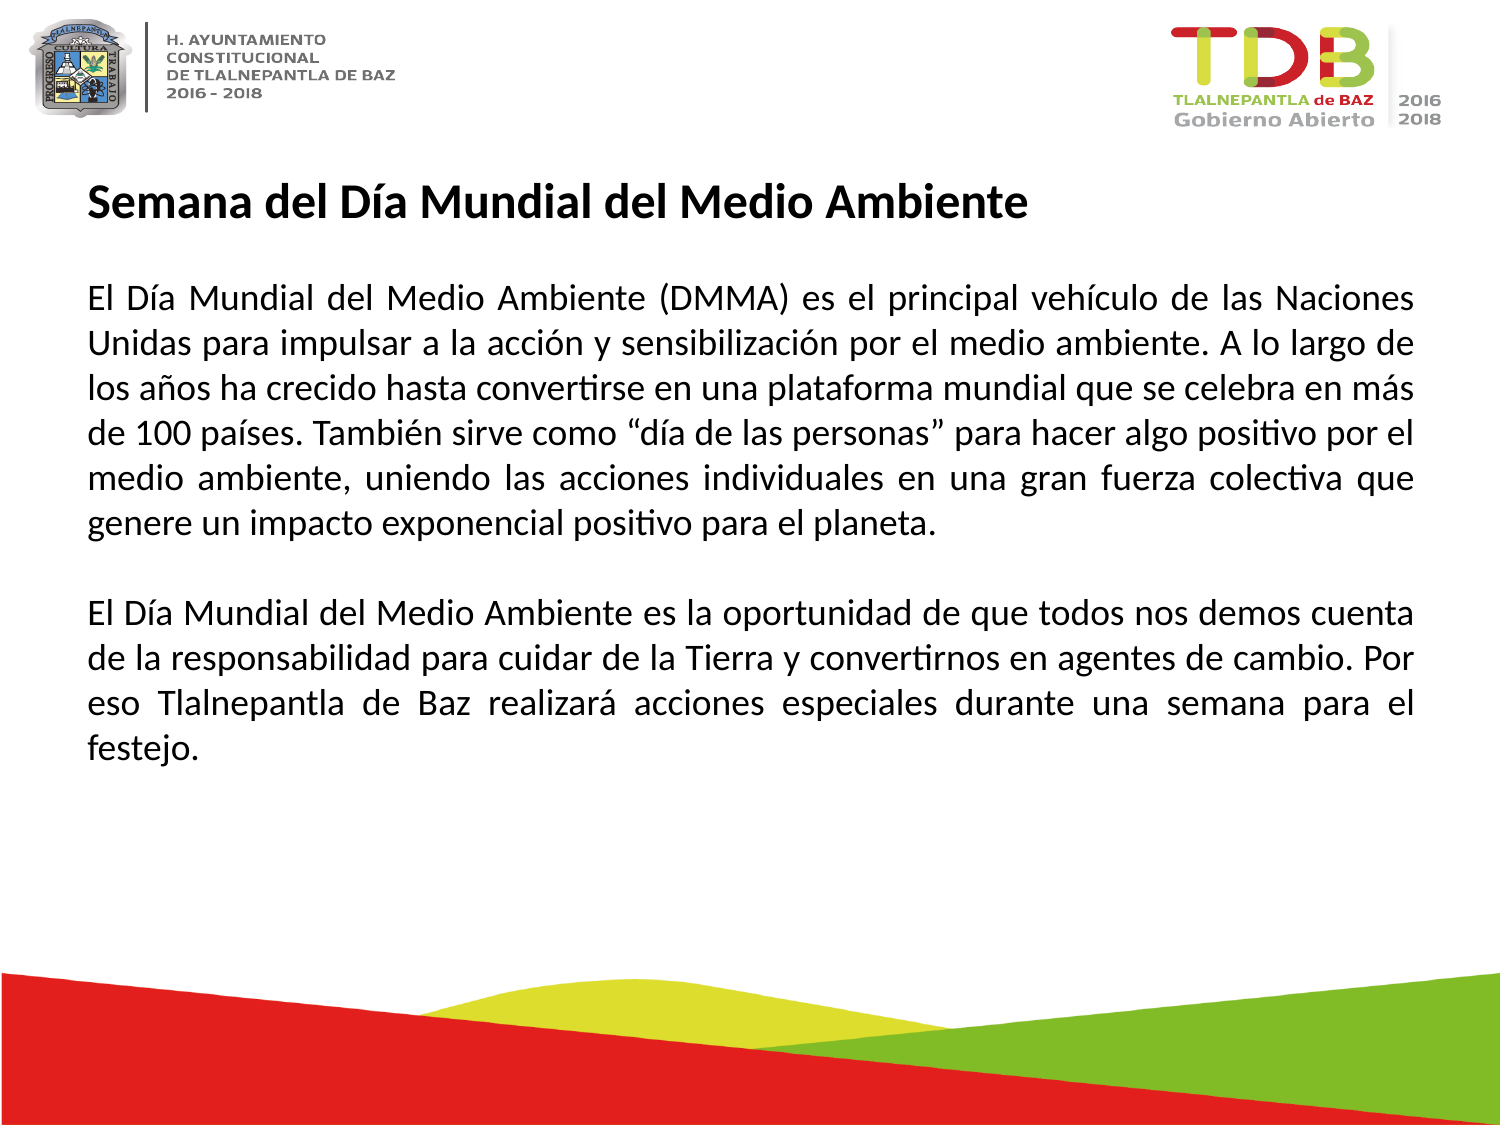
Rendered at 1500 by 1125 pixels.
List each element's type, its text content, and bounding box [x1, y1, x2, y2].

picture [0, 970, 1500, 1125]
text_box Semana del Día Mundial del Medio Ambiente El Día Mundial del Medio Ambiente (DMMA) es el principal vehículo de las Naciones Unidas para impulsar a la acción y sensibilización por el medio ambiente. A lo largo de los años ha crecido hasta convertirse en una plataforma mundial que se celebra en más de 100 países. También sirve como “día de las personas” para hacer algo positivo por el medio ambiente, uniendo las acciones individuales en una gran fuerza colectiva que genere un impacto exponencial positivo para el planeta. El Día Mundial del Medio Ambiente es la oportunidad de que todos nos demos cuenta de la responsabilidad para cuidar de la Tierra y convertirnos en agentes de cambio. Por eso Tlalnepantla de Baz realizará acciones especiales durante una semana para el festejo. [72, 160, 1431, 776]
picture [29, 18, 396, 119]
picture [1163, 19, 1451, 132]
